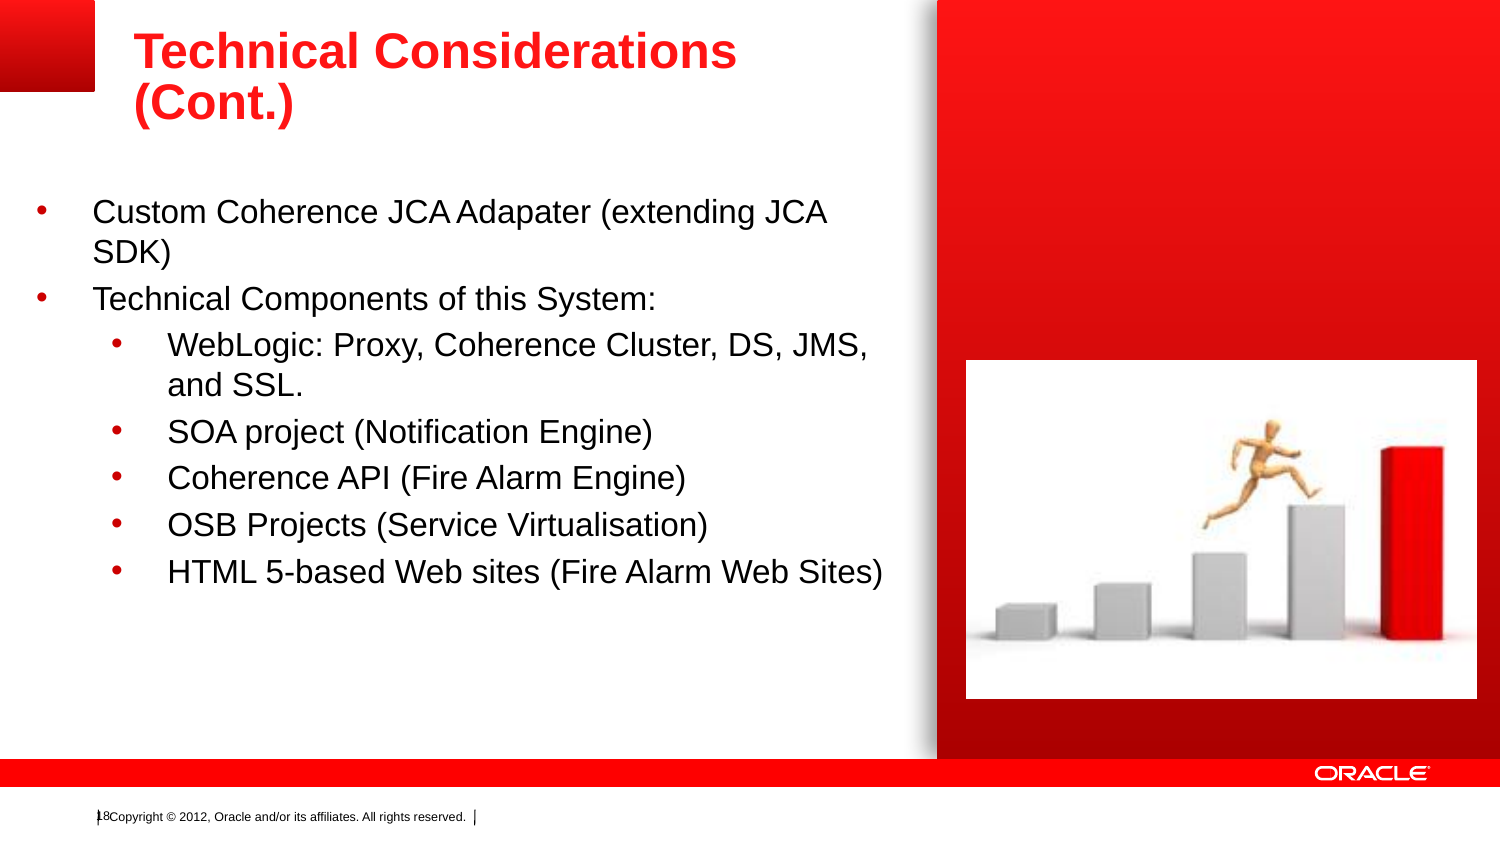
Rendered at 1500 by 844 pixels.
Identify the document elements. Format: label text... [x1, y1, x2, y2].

text_box Custom Coherence JCA Adapater (extending JCA SDK) Technical Components of this System: WebLogic: Proxy, Coherence Cluster, DS, JMS, and SSL. SOA project (Notification Engine) Coherence API (Fire Alarm Engine) OSB Projects (Service Virtualisation) HTML 5-based Web sites (Fire Alarm Web Sites) [21, 183, 923, 621]
picture [0, 759, 1500, 787]
text_box Technical Considerations (Cont.) [118, 20, 823, 103]
picture [966, 360, 1478, 699]
